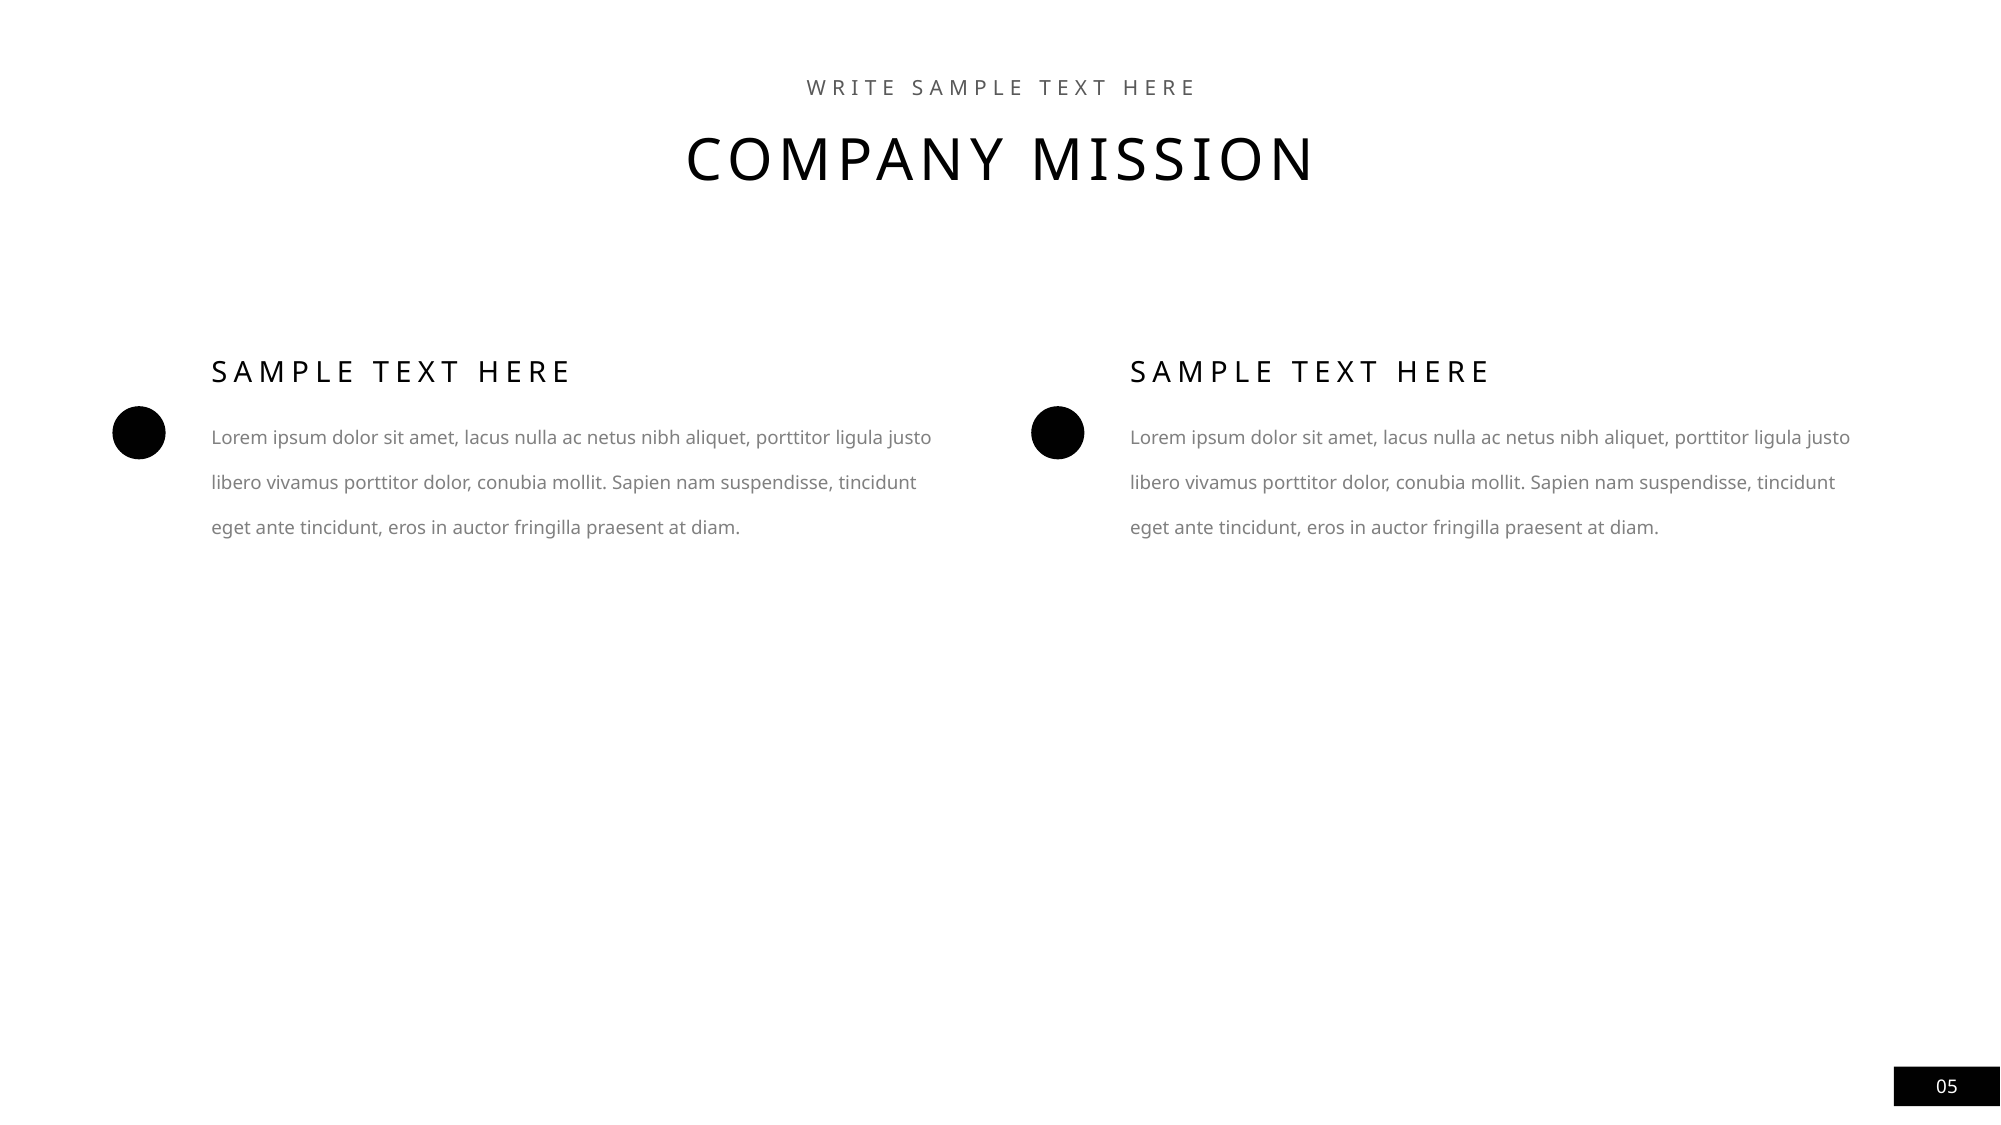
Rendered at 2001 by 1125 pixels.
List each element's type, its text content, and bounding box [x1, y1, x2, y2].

text_box [1030, 405, 1086, 461]
text_box WRITE SAMPLE TEXT HERE [696, 66, 1304, 107]
text_box COMPANY MISSION [579, 114, 1421, 200]
text_box [111, 405, 167, 461]
text_box Lorem ipsum dolor sit amet, lacus nulla ac netus nibh aliquet, porttitor ligula justo libero vivamus porttitor dolor, conubia mollit. Sapien nam suspendisse, tincidunt eget ante tincidunt, eros in auctor fringilla praesent at diam. [1115, 396, 1888, 547]
text_box SAMPLE TEXT HERE [196, 346, 666, 396]
text_box SAMPLE TEXT HERE [1115, 346, 1585, 396]
picture [0, 624, 2000, 1125]
text_box Lorem ipsum dolor sit amet, lacus nulla ac netus nibh aliquet, porttitor ligula justo libero vivamus porttitor dolor, conubia mollit. Sapien nam suspendisse, tincidunt eget ante tincidunt, eros in auctor fringilla praesent at diam. [196, 396, 969, 547]
